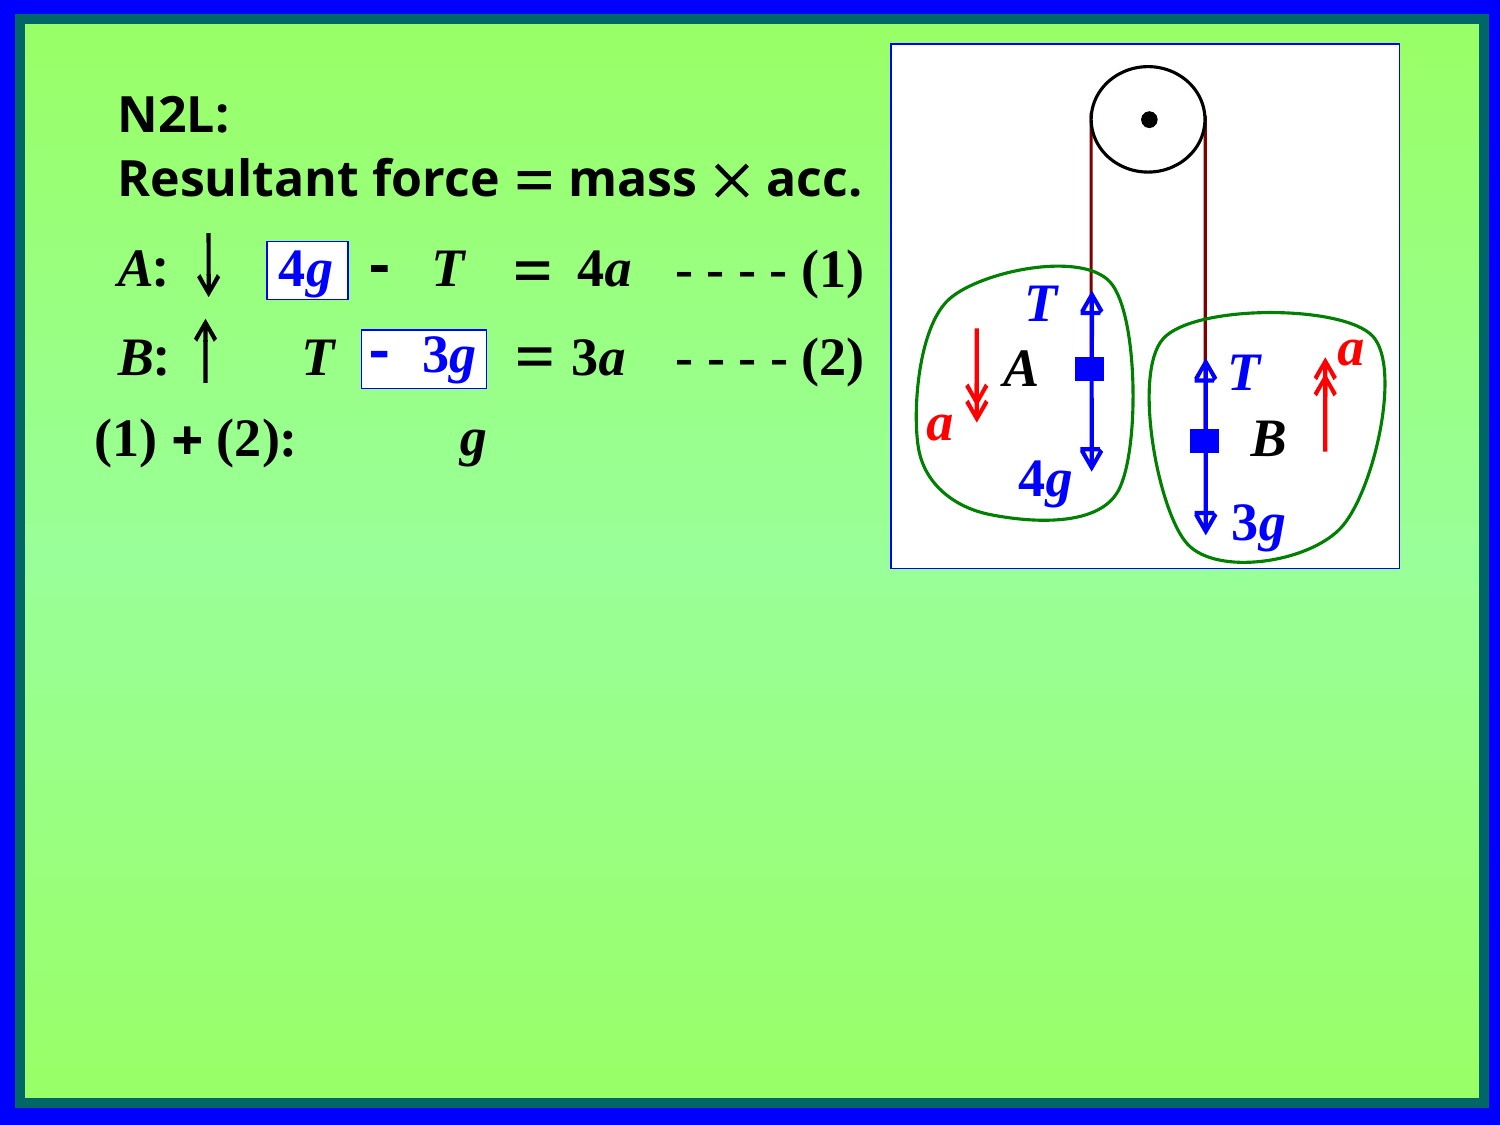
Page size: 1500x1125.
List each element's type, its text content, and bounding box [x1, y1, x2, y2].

text_box 3a [556, 313, 654, 394]
text_box 3g [407, 311, 505, 392]
text_box T [286, 313, 356, 394]
text_box [194, 318, 217, 383]
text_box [890, 43, 1403, 577]
text_box B: [103, 313, 207, 394]
text_box (1) + (2): [79, 394, 323, 475]
text_box T [416, 225, 486, 305]
text_box - [355, 308, 431, 389]
text_box A: [102, 224, 207, 306]
text_box - - - - (2) [661, 313, 881, 394]
text_box N2L: Resultant force = mass  acc. [102, 74, 885, 215]
text_box - - - - (1) [660, 225, 883, 306]
text_box g [445, 393, 543, 474]
text_box 4a [562, 224, 660, 306]
text_box 4g [263, 225, 361, 306]
text_box - [355, 222, 453, 303]
text_box = [496, 224, 562, 306]
text_box = [498, 310, 596, 391]
text_box [197, 233, 220, 298]
